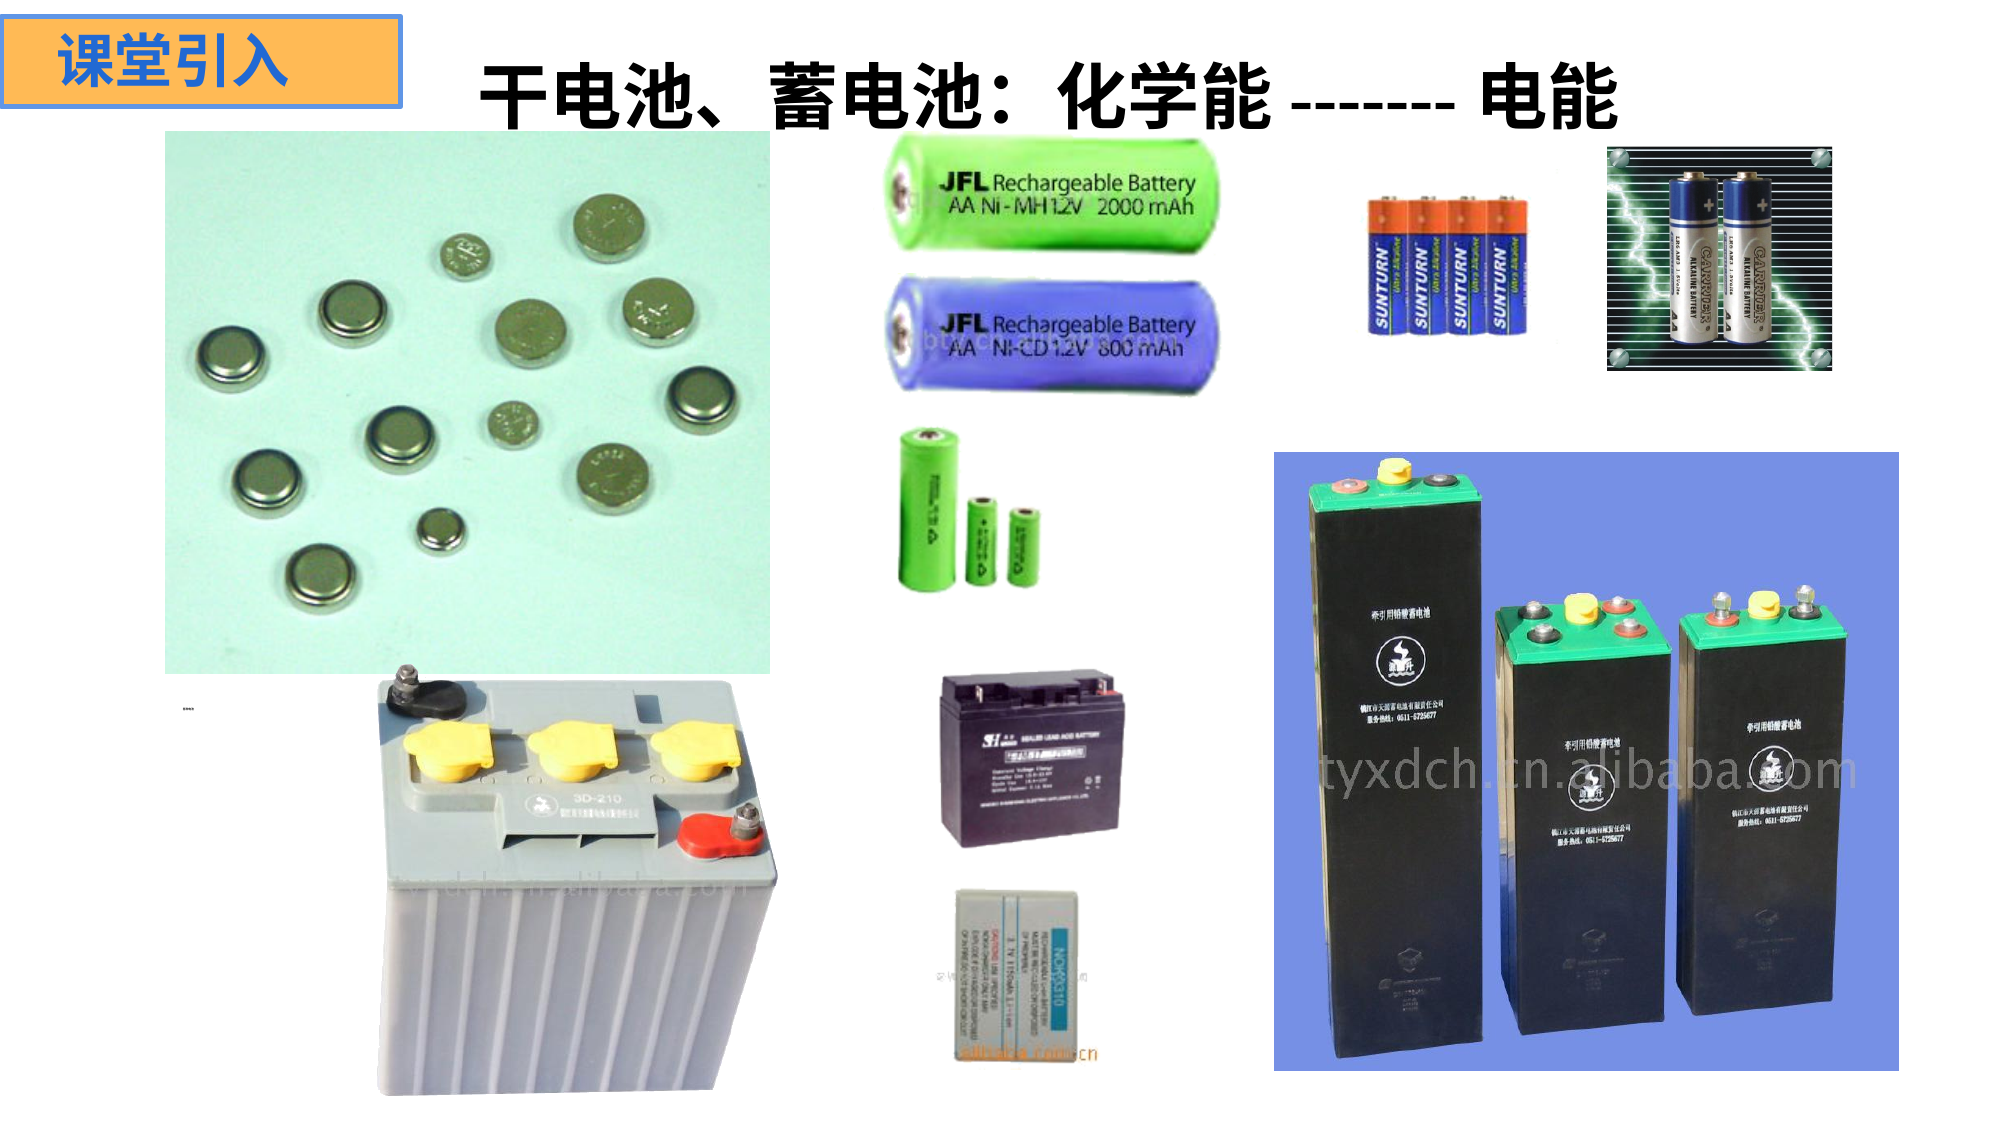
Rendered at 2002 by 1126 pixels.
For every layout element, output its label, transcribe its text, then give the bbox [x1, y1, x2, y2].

picture [922, 882, 1111, 1070]
text_box 干电池、蓄电池：化学能-------电能 [462, 18, 1704, 259]
text_box 课堂引入 [1, 16, 401, 107]
picture [165, 131, 781, 1108]
text_box 各种电池 [168, 699, 290, 719]
picture [873, 273, 1233, 400]
picture [897, 403, 1046, 624]
picture [1274, 452, 1899, 1071]
picture [1607, 145, 1833, 371]
picture [905, 658, 1140, 852]
picture [1336, 168, 1560, 344]
picture [873, 131, 1233, 259]
